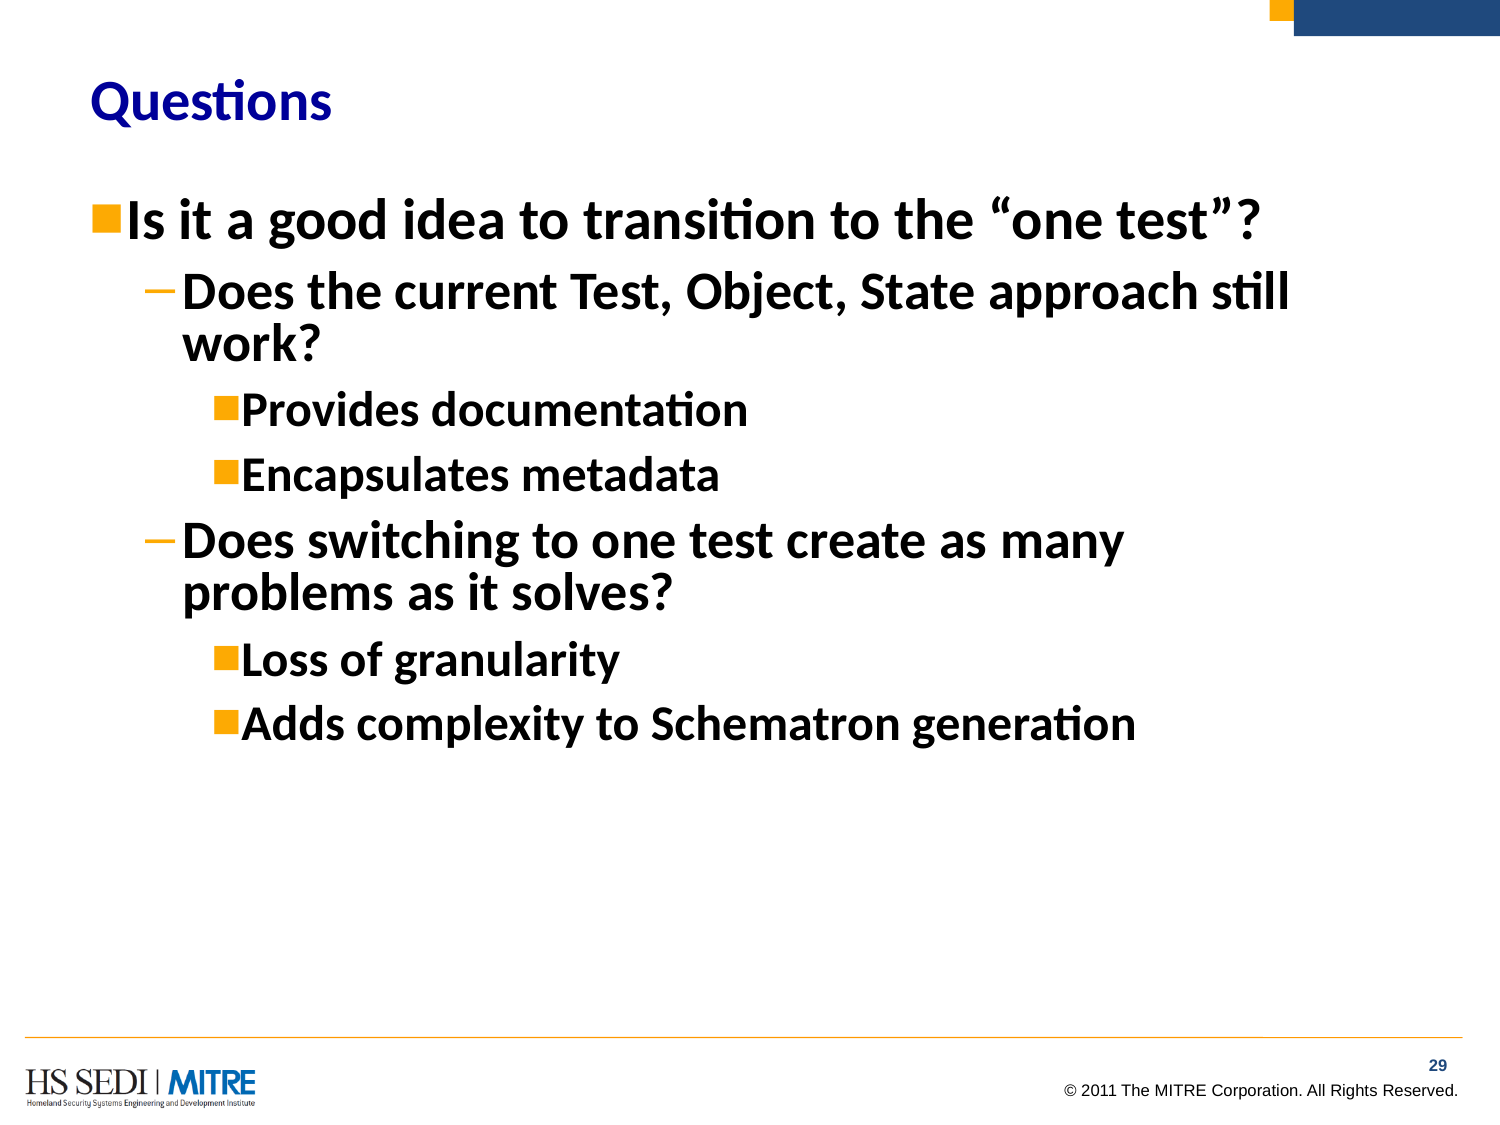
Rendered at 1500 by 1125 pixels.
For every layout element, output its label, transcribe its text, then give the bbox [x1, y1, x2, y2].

slide_number 28 [1374, 1049, 1463, 1076]
picture [20, 1058, 271, 1122]
text_box Is it a good idea to transition to the “one test”? Does the current Test, Object, State approach still work? Provides documentation Encapsulates metadata Does switching to one test create as many problems as it solves? Loss of granularity Adds complexity to Schematron generation [74, 187, 1338, 1031]
title Questions [74, 62, 1438, 151]
